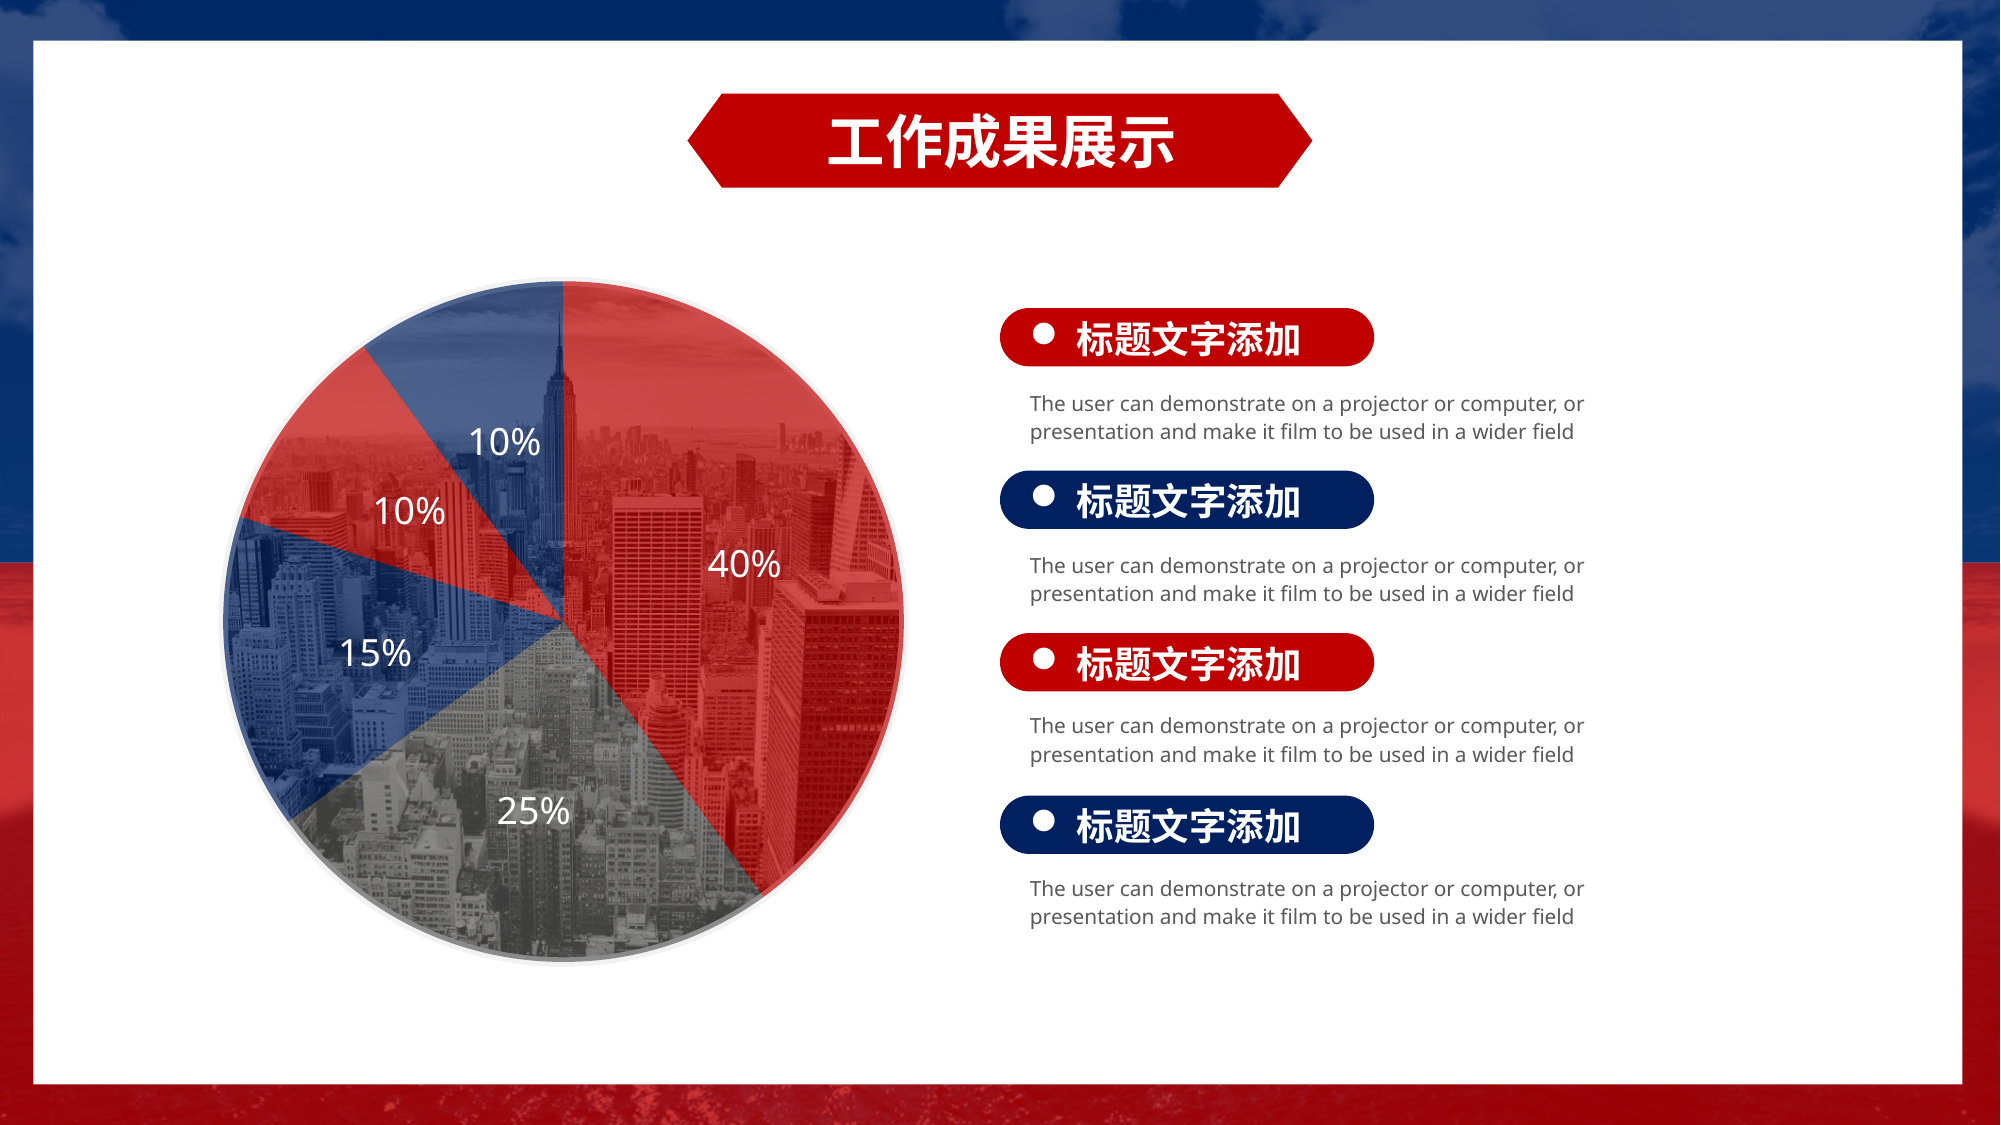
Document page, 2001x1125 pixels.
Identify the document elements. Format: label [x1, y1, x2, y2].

text_box [999, 470, 1727, 615]
text_box [999, 308, 1727, 453]
text_box [687, 93, 1313, 188]
text_box [999, 633, 1727, 775]
text_box [999, 795, 1727, 938]
text_box [223, 281, 904, 962]
